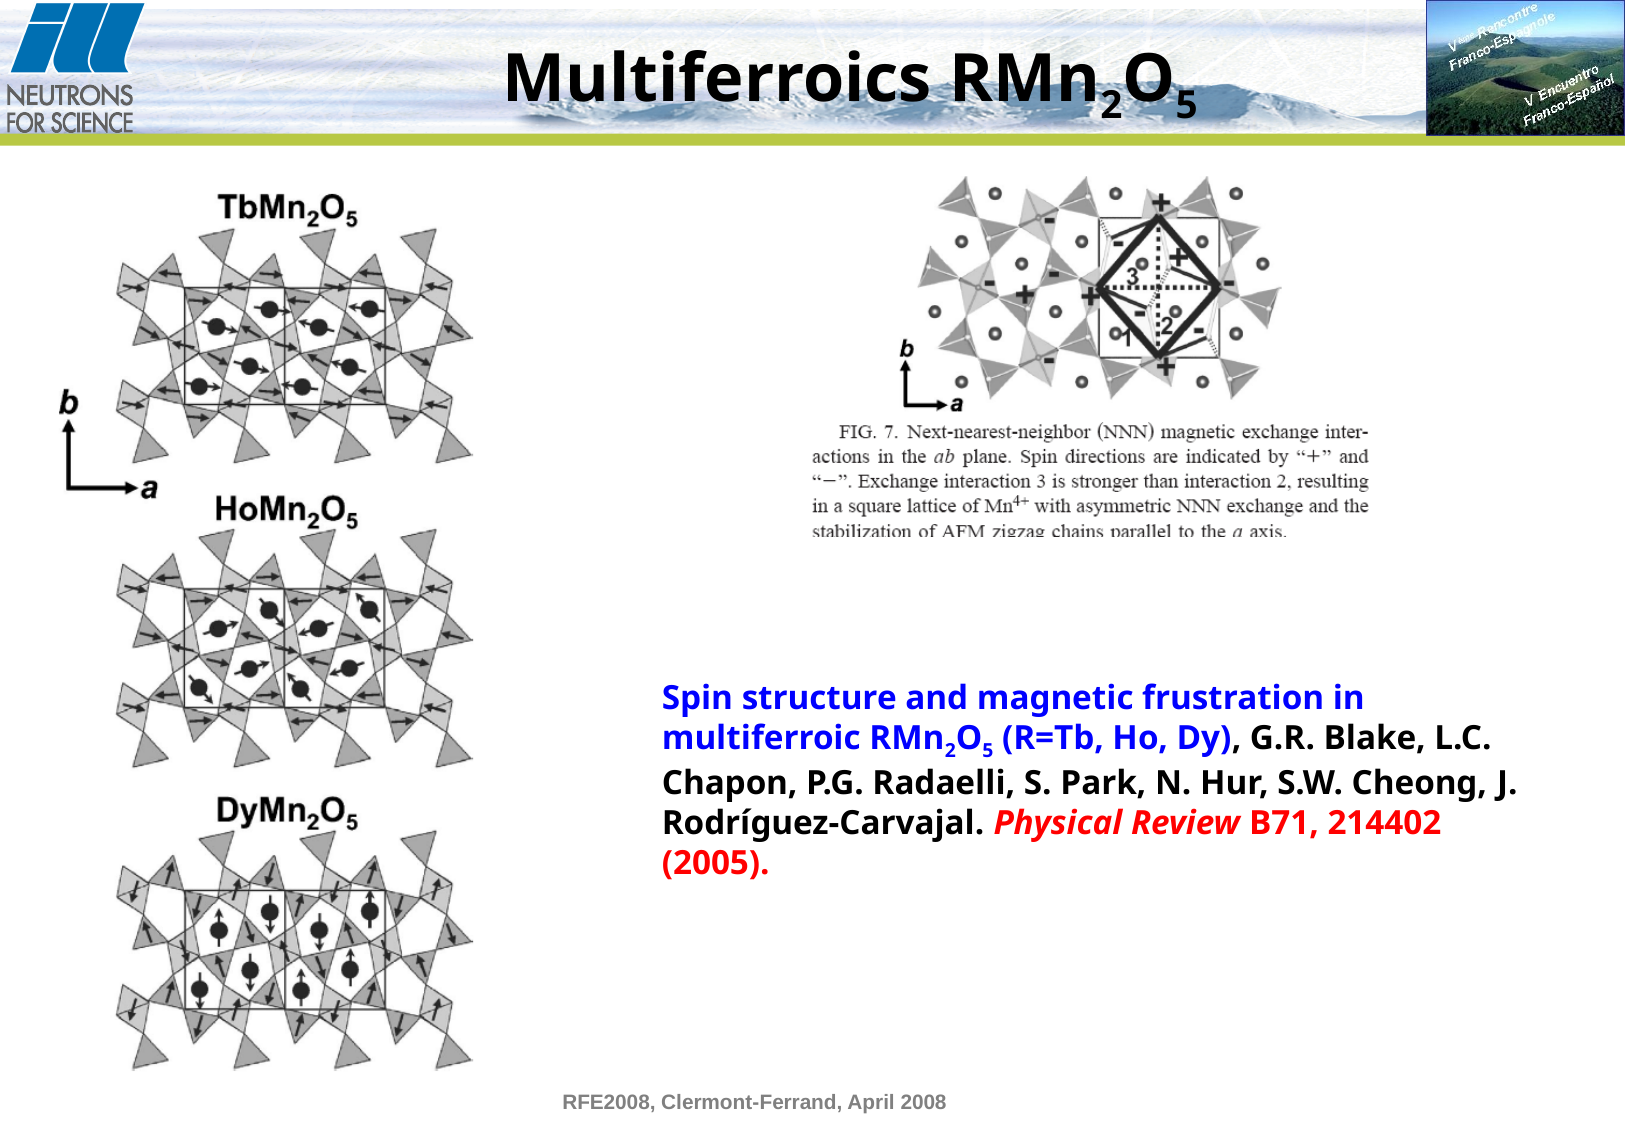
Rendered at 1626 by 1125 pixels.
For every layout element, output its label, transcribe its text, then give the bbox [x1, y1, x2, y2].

picture [788, 172, 1386, 537]
text_box Spin structure and magnetic frustration in multiferroic RMn2O5 (R=Tb, Ho, Dy), G.R. Blake, L.C. Chapon, P.G. Radaelli, S. Park, N. Hur, S.W. Cheong, J. Rodríguez-Carvajal. Physical Review B71, 214402 (2005). [647, 668, 1533, 889]
picture [0, 0, 1625, 136]
title Multiferroics RMn2O5 [162, 30, 1538, 131]
picture [44, 172, 485, 1077]
